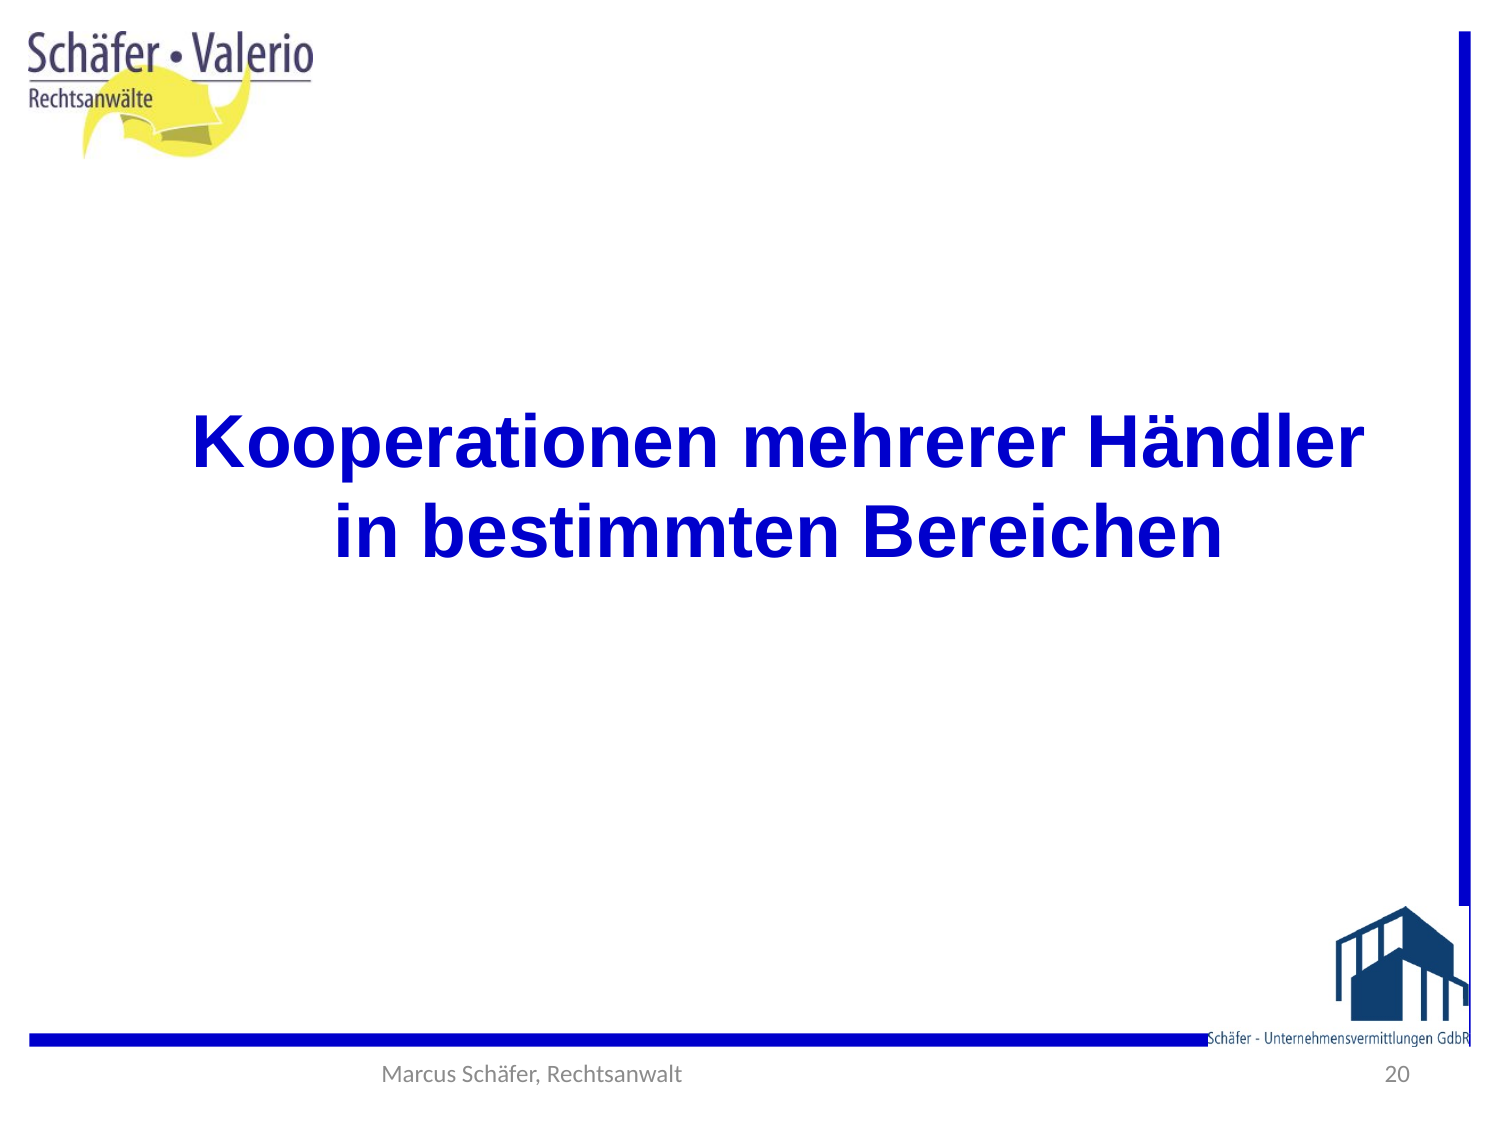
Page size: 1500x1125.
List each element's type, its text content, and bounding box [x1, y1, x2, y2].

footer Marcus Schäfer, Rechtsanwalt [76, 1055, 988, 1103]
picture [28, 31, 314, 160]
picture [1208, 905, 1470, 1048]
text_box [29, 31, 1471, 1048]
slide_number 20 [1074, 1055, 1425, 1103]
